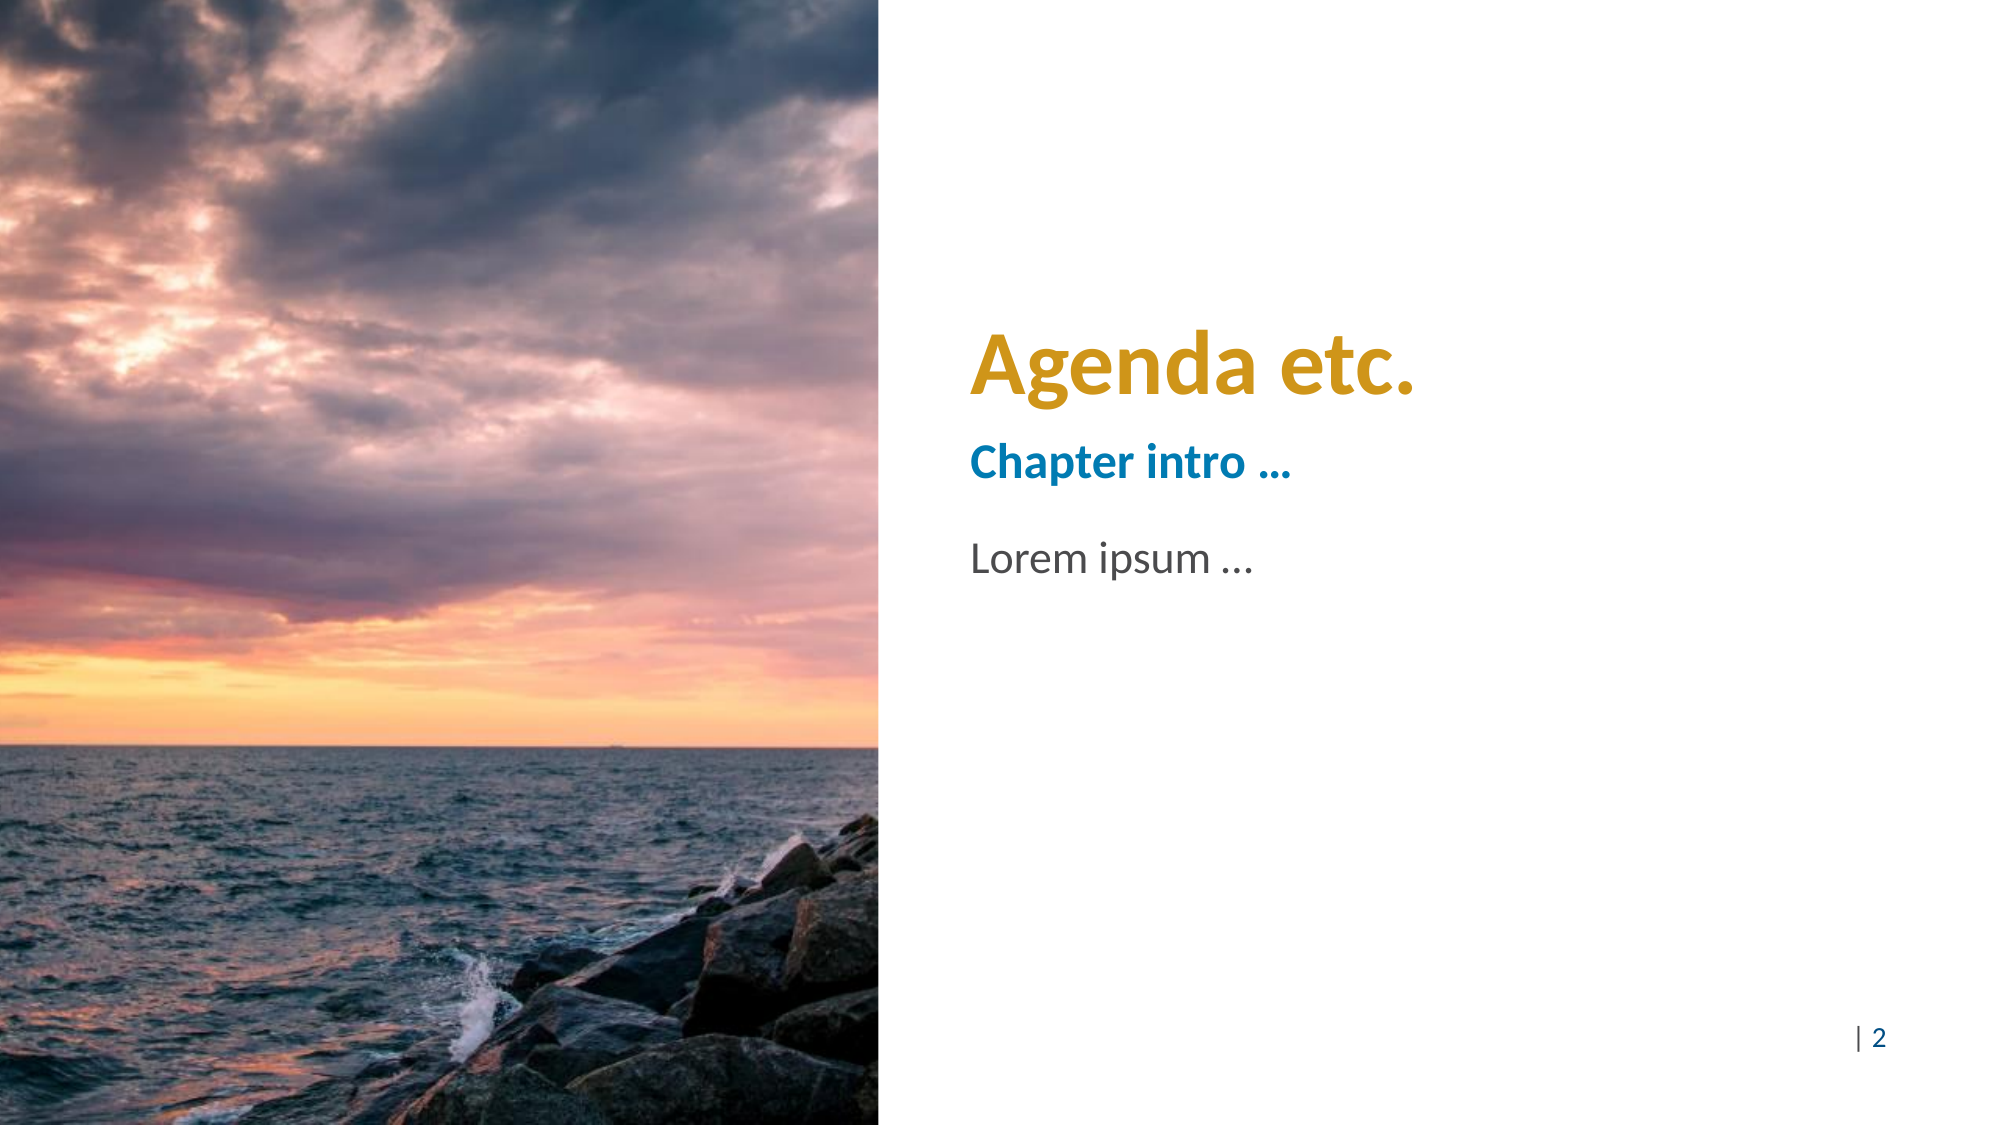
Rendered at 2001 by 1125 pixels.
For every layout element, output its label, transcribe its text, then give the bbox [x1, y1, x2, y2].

picture [0, 0, 879, 1125]
list Chapter intro … [955, 428, 1722, 526]
list Agenda etc. [955, 308, 1722, 428]
list Lorem ipsum … [955, 526, 1940, 780]
